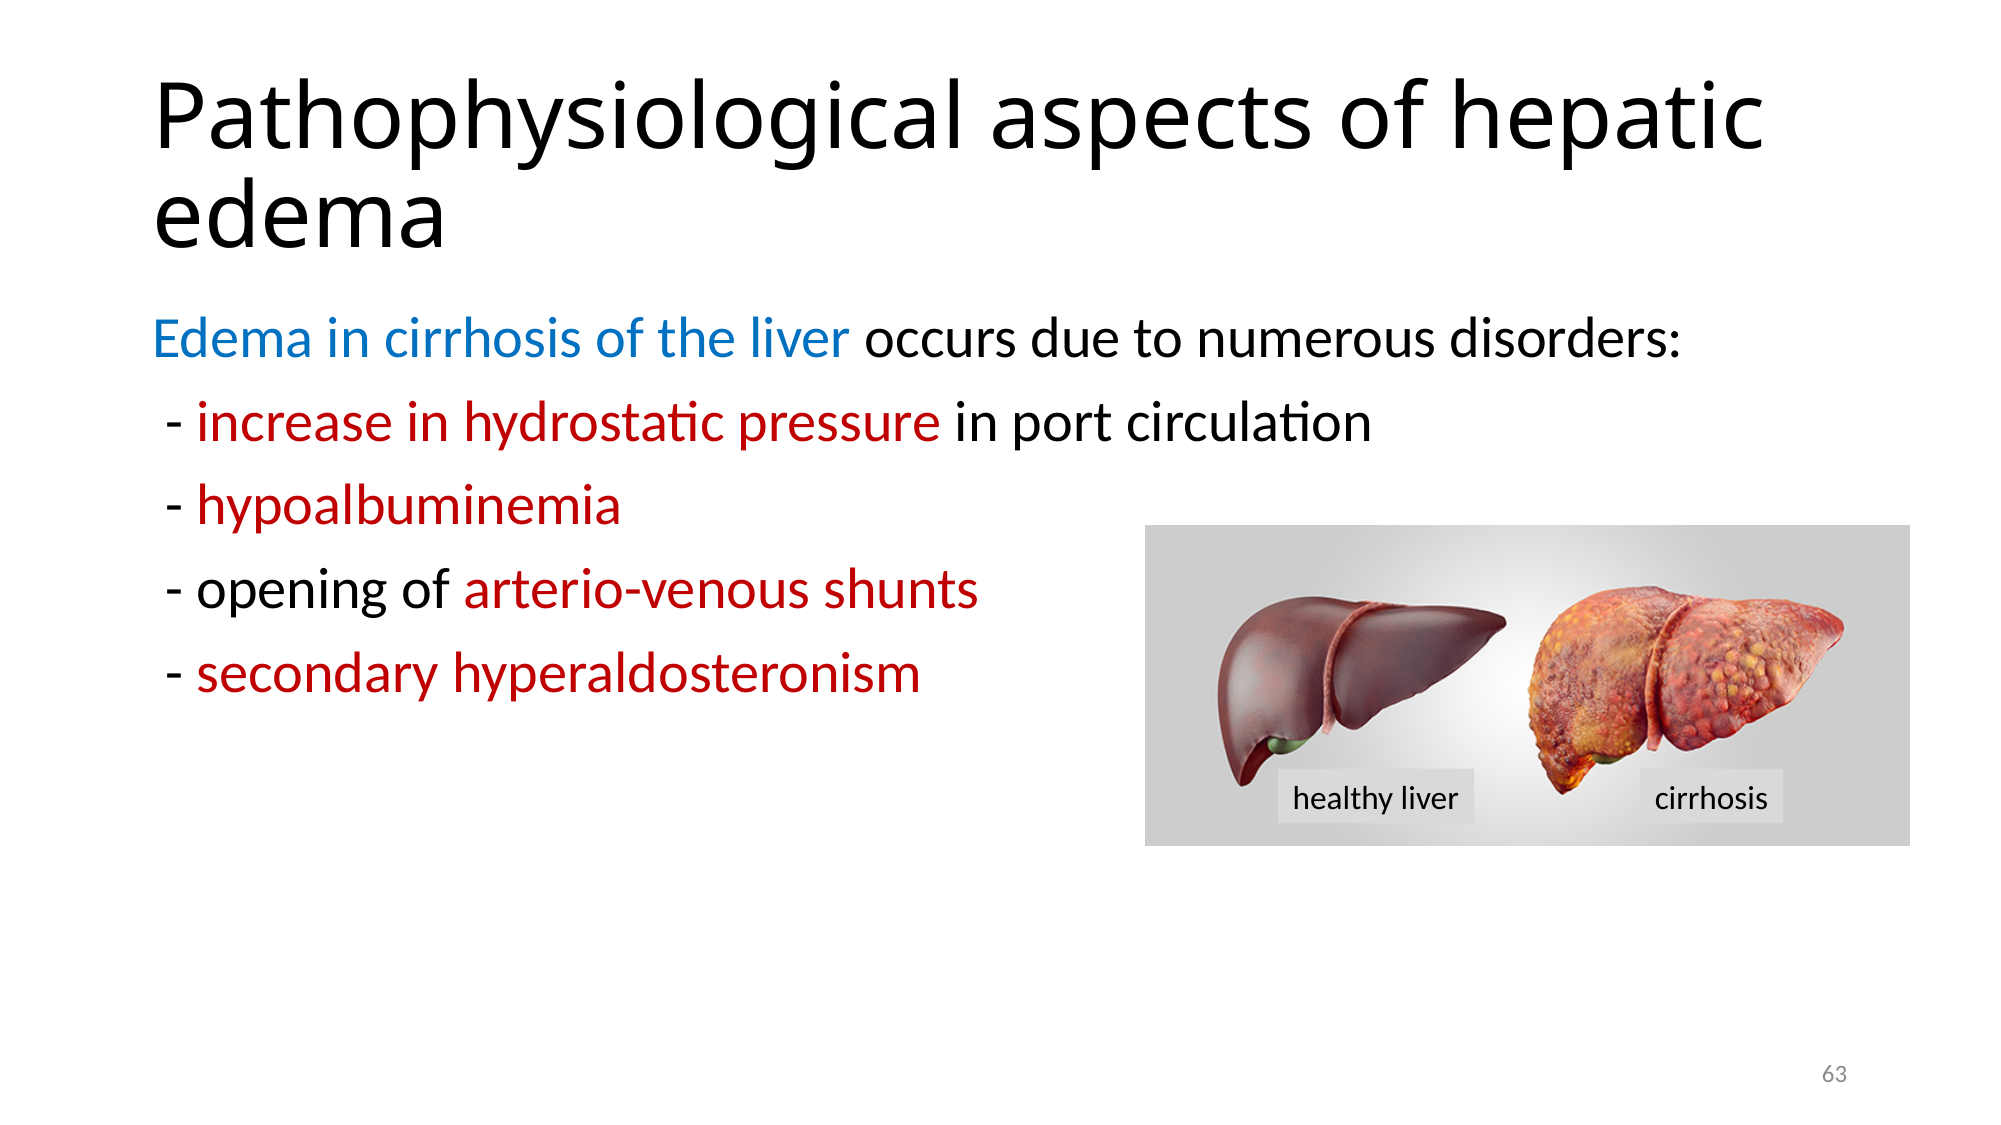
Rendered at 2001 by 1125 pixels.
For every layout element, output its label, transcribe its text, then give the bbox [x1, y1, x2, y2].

title Pathophysiological aspects of hepatic edema [137, 59, 1882, 278]
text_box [1145, 525, 1910, 846]
list Edema in cirrhosis of the liver occurs due to numerous disorders: - increase in hydrostatic pressure in port circulation - hypoalbuminemia - opening of arterio-venous shunts - secondary hyperaldosteronism [137, 299, 1863, 1014]
slide_number 63 [1412, 1042, 1863, 1103]
